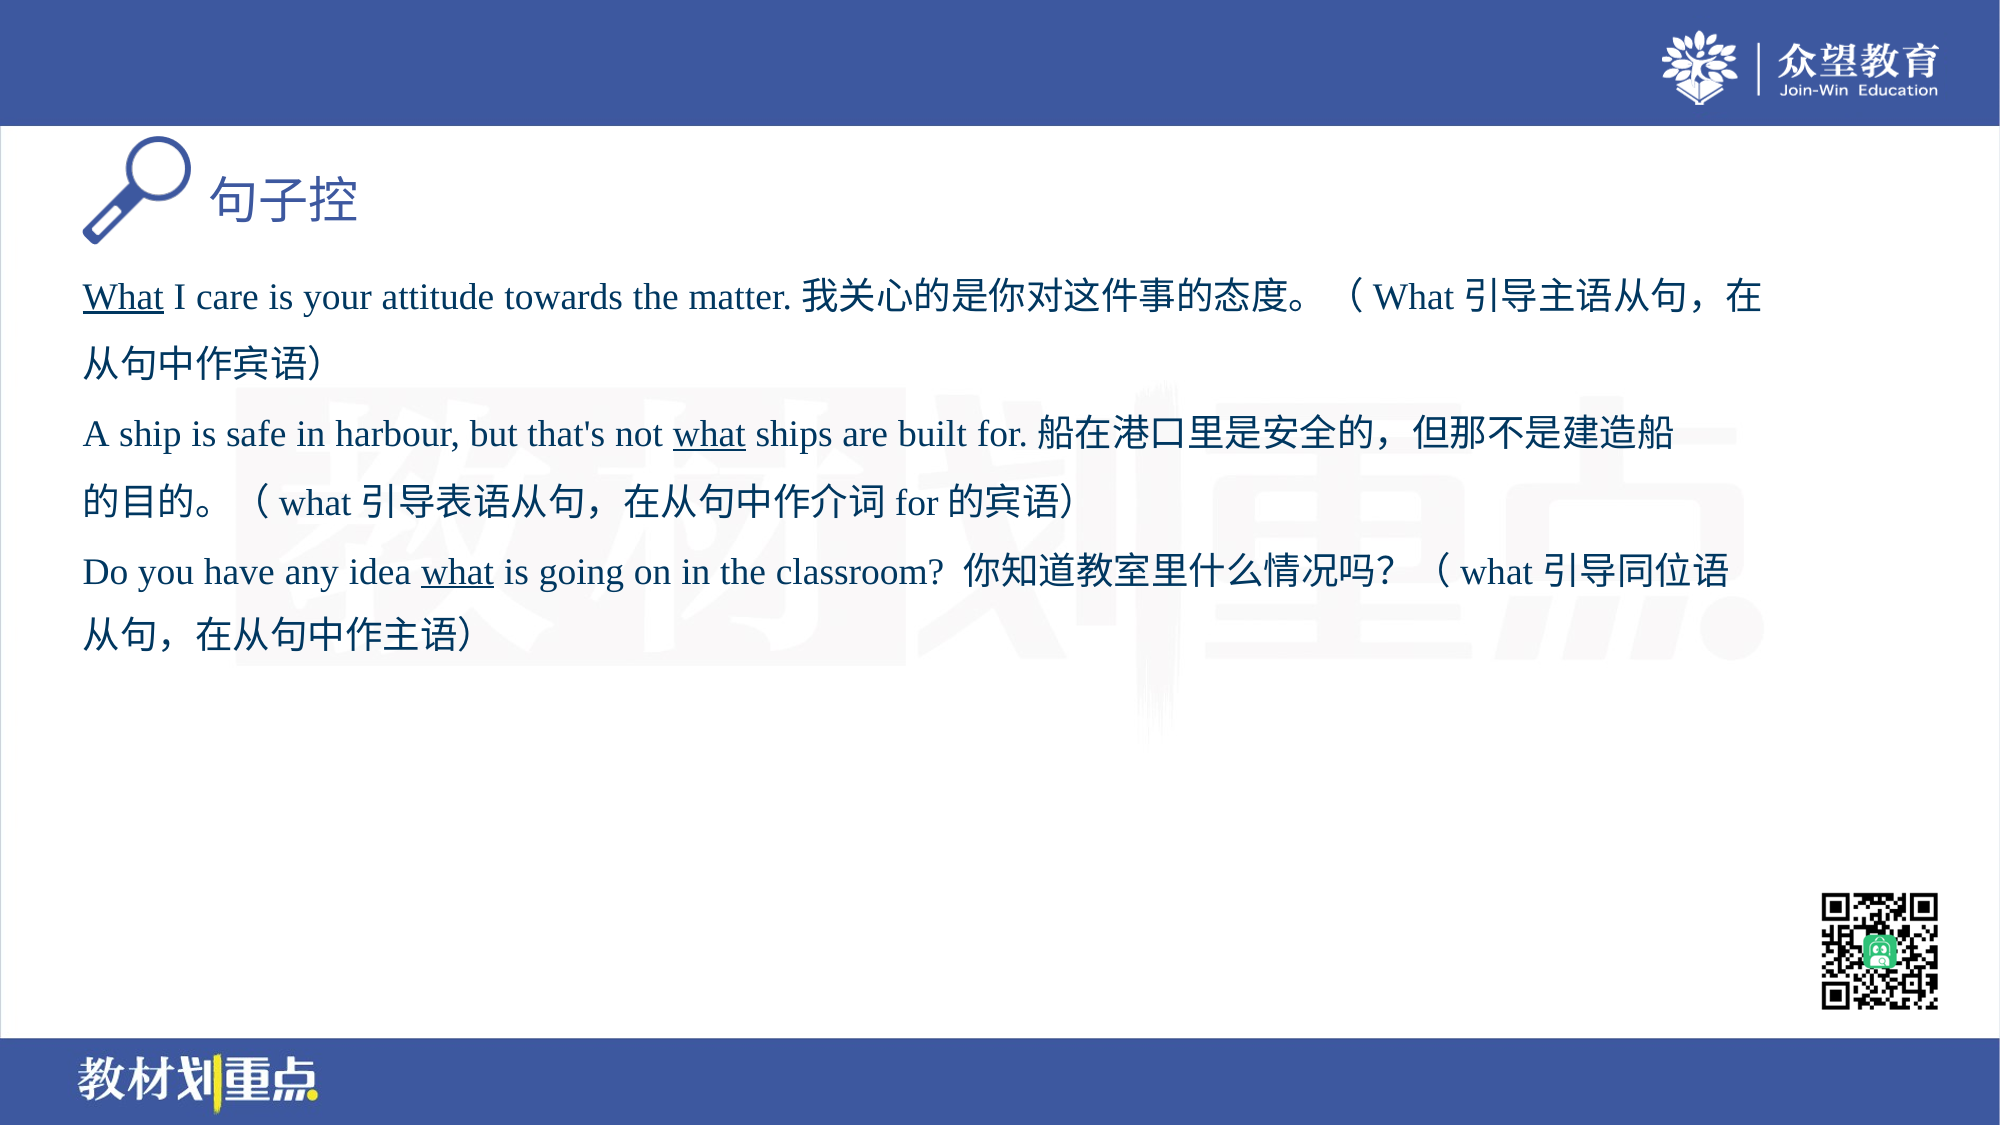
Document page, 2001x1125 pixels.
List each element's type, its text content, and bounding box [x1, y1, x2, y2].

text_box What I care is your attitude towards the matter.我关心的是你对这件事的态度。（What引导主语从句，在 从句中作宾语） A ship is safe in harbour, but that's not what ships are built for.船在港口里是安全的，但那不是建造船 的目的。（what引导表语从句，在从句中作介词for的宾语） Do you have any idea what is going on in the classroom? 你知道教室里什么情况吗？（what引导同位语 从句，在从句中作主语） [82, 248, 1817, 650]
picture [0, 0, 2000, 1125]
